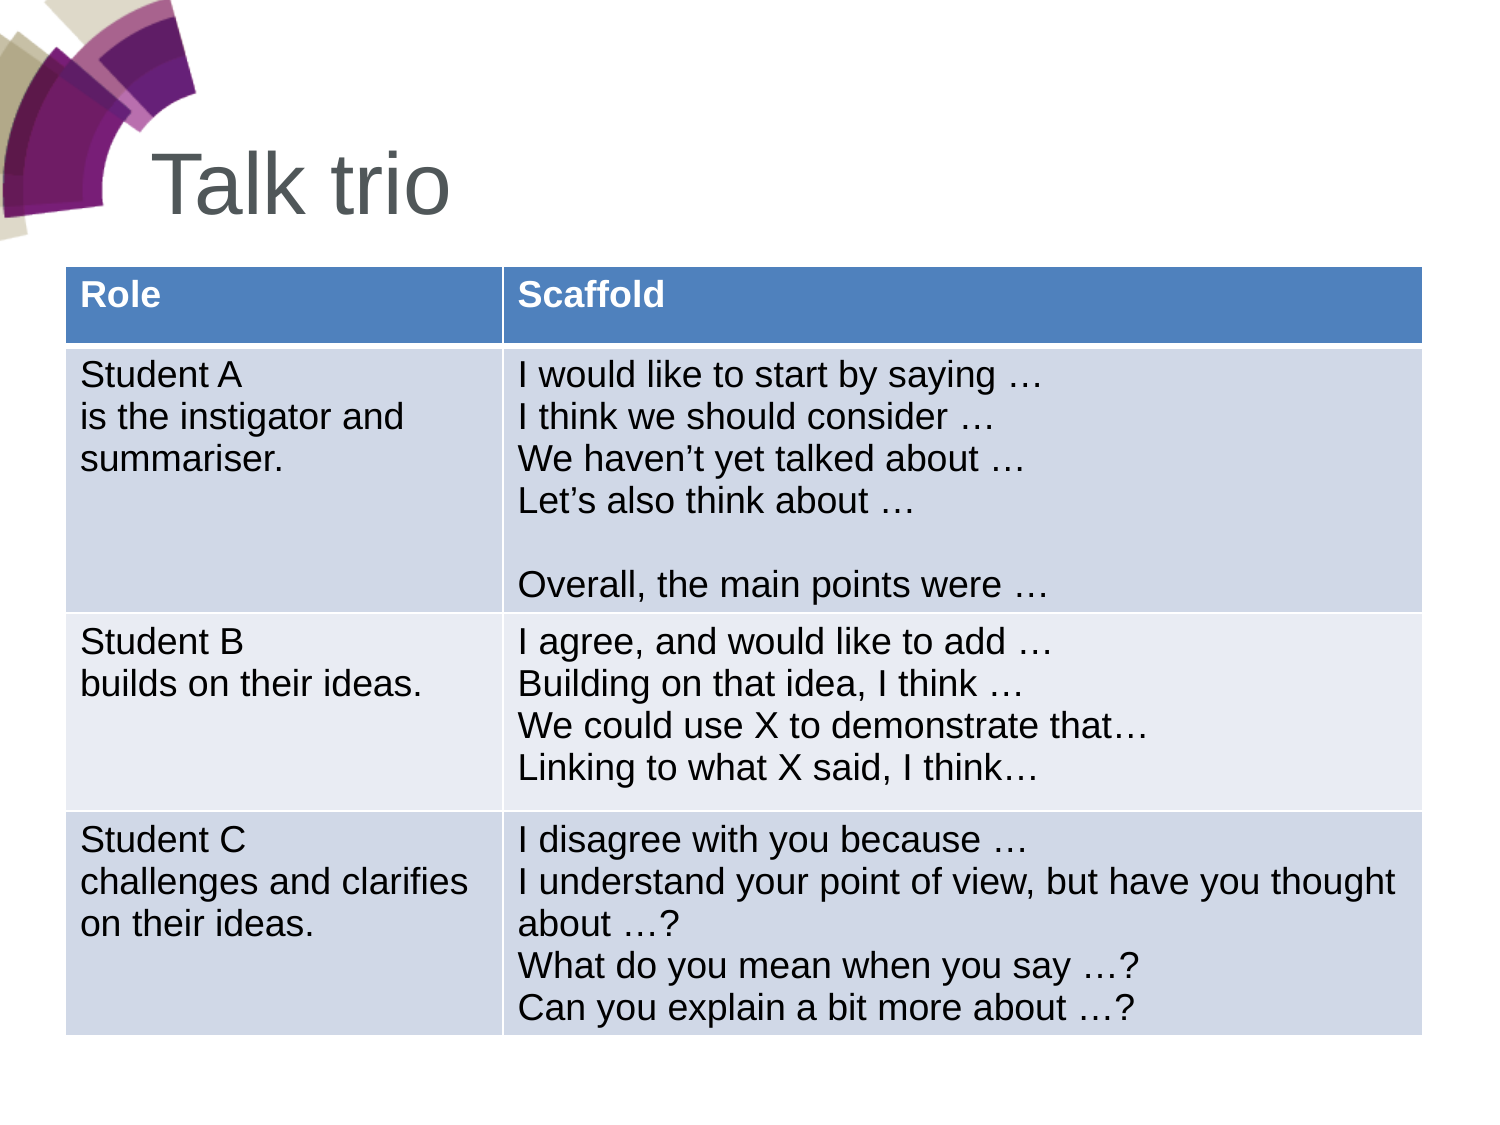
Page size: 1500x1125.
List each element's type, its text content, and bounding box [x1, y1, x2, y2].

table_header Role [66, 267, 502, 343]
picture [0, 0, 1500, 1125]
table_cell I disagree with you because … I understand your point of view, but have you thought about …? What do you mean when you say …? Can you explain a bit more about …? [504, 812, 1422, 1035]
table_cell I agree, and would like to add … Building on that idea, I think … We could use X to demonstrate that… Linking to what X said, I think… [504, 614, 1422, 810]
table_cell Student A is the instigator and summariser. [66, 349, 502, 612]
table_cell I would like to start by saying … I think we should consider … We haven’t yet talked about … Let’s also think about … Overall, the main points were … [504, 349, 1422, 612]
list Talk trio [135, 119, 1282, 265]
table_cell Student B builds on their ideas. [66, 614, 502, 810]
table_cell Student C challenges and clarifies on their ideas. [66, 812, 502, 1035]
table_header Scaffold [504, 267, 1422, 343]
